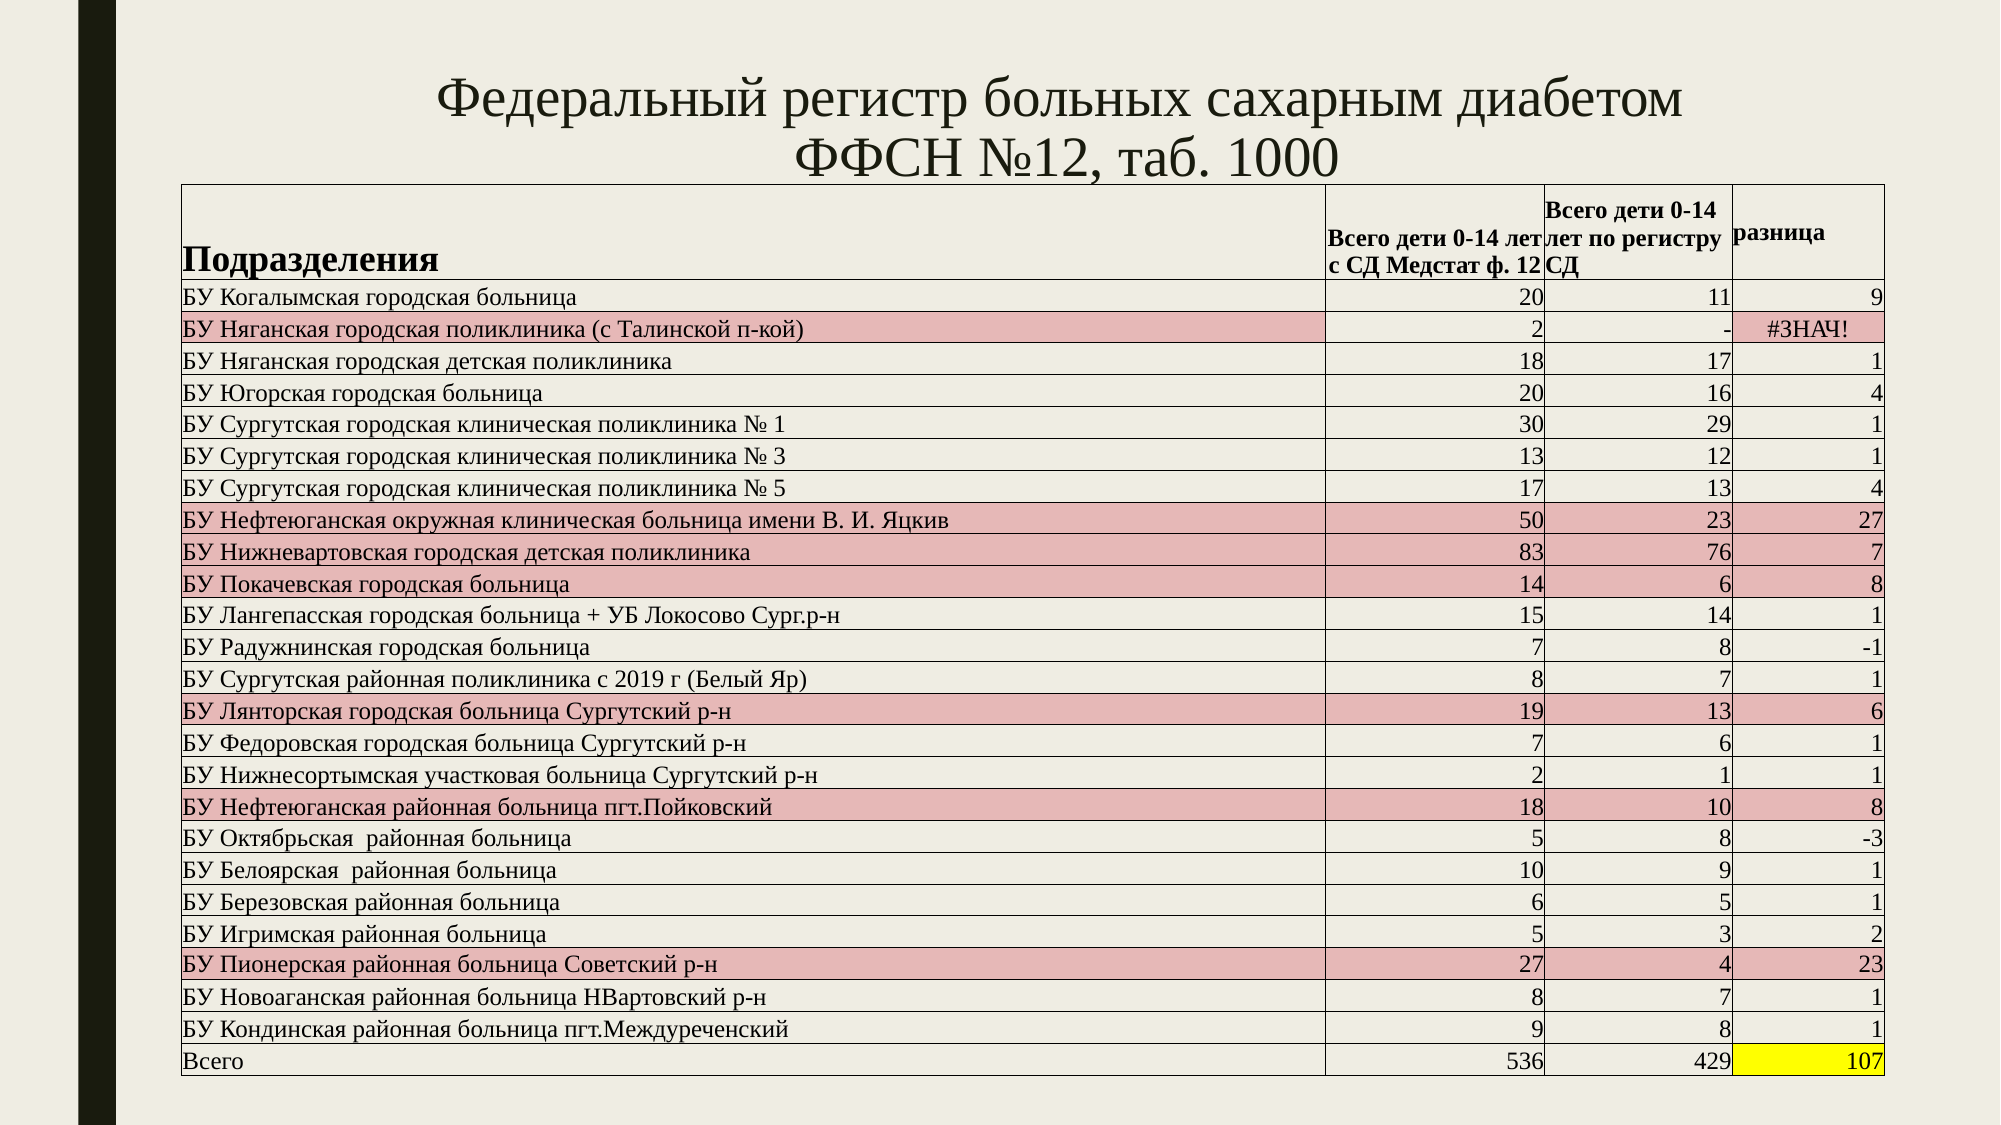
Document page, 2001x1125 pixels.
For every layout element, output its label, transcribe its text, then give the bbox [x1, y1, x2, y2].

title Федеральный регистр больных сахарным диабетом ФФСН №12, таб. 1000 [272, 59, 1863, 184]
table_cell БУ Няганская городская детская поликлиника [182, 343, 1325, 374]
table_cell 1 [1733, 980, 1884, 1011]
table_header Всего дети 0-14 лет с СД Медстат ф. 12 [1326, 185, 1544, 279]
table_cell 1 [1733, 598, 1884, 629]
table_cell 17 [1545, 343, 1732, 374]
table_cell 27 [1733, 503, 1884, 533]
table_cell 9 [1326, 1012, 1544, 1043]
table_cell 3 [1545, 916, 1732, 947]
table_cell 5 [1545, 885, 1732, 915]
table_cell 19 [1326, 694, 1544, 724]
table_cell 8 [1545, 821, 1732, 852]
table_cell 18 [1326, 343, 1544, 374]
table_cell 1 [1733, 885, 1884, 915]
table_cell 10 [1326, 853, 1544, 884]
table_cell 1 [1733, 439, 1884, 470]
table_cell БУ Сургутская городская клиническая поликлиника № 5 [182, 471, 1325, 502]
table_cell 76 [1545, 534, 1732, 565]
table_cell 50 [1326, 503, 1544, 533]
table_cell 8 [1733, 566, 1884, 597]
table_cell БУ Когалымская городская больница [182, 280, 1325, 311]
table_cell БУ Игримская районная больница [182, 916, 1325, 947]
table_cell 1 [1733, 725, 1884, 756]
table_cell 30 [1326, 407, 1544, 438]
table_cell 1 [1733, 1012, 1884, 1043]
table_cell БУ Няганская городская поликлиника (с Талинской п-кой) [182, 312, 1325, 342]
table_cell 536 [1326, 1044, 1544, 1075]
table_cell 2 [1733, 916, 1884, 947]
table_cell 83 [1326, 534, 1544, 565]
table_cell БУ Новоаганская районная больница НВартовский р-н [182, 980, 1325, 1011]
table_cell БУ Нефтеюганская окружная клиническая больница имени В. И. Яцкив [182, 503, 1325, 533]
table_cell 7 [1733, 534, 1884, 565]
table_cell 23 [1733, 948, 1884, 979]
table_cell 20 [1326, 375, 1544, 406]
table_cell БУ Сургутская районная поликлиника с 2019 г (Белый Яр) [182, 662, 1325, 693]
table_cell БУ Нижнесортымская участковая больница Сургутский р-н [182, 757, 1325, 788]
table_cell 1 [1733, 853, 1884, 884]
table_cell БУ Сургутская городская клиническая поликлиника № 1 [182, 407, 1325, 438]
table_cell 6 [1733, 694, 1884, 724]
table_cell 13 [1545, 471, 1732, 502]
table_cell 7 [1545, 980, 1732, 1011]
table_cell 17 [1326, 471, 1544, 502]
table_cell 18 [1326, 789, 1544, 820]
table_header Всего дети 0-14 лет по регистру СД [1545, 185, 1732, 279]
table_cell БУ Нефтеюганская районная больница пгт.Пойковский [182, 789, 1325, 820]
table_cell 23 [1545, 503, 1732, 533]
table_cell 7 [1545, 662, 1732, 693]
table_cell 2 [1326, 312, 1544, 342]
table_cell 429 [1545, 1044, 1732, 1075]
table_cell 6 [1545, 566, 1732, 597]
table_cell 27 [1326, 948, 1544, 979]
table_cell 1 [1545, 757, 1732, 788]
table_cell 9 [1545, 853, 1732, 884]
table_cell БУ Пионерская районная больница Советский р-н [182, 948, 1325, 979]
table_cell БУ Лангепасская городская больница + УБ Локосово Сург.р-н [182, 598, 1325, 629]
table_cell 7 [1326, 630, 1544, 661]
table_cell БУ Покачевская городская больница [182, 566, 1325, 597]
table_cell 29 [1545, 407, 1732, 438]
table_cell 5 [1326, 821, 1544, 852]
table_cell 12 [1545, 439, 1732, 470]
table_header Подразделения [182, 185, 1325, 279]
table_cell БУ Октябрьская районная больница [182, 821, 1325, 852]
table_cell БУ Белоярская районная больница [182, 853, 1325, 884]
table_cell Всего [182, 1044, 1325, 1075]
table_cell 8 [1733, 789, 1884, 820]
table_cell 8 [1545, 630, 1732, 661]
table_header разница [1733, 185, 1884, 279]
table_cell 14 [1326, 566, 1544, 597]
table_cell #ЗНАЧ! [1733, 312, 1884, 342]
table_cell БУ Лянторская городская больница Сургутский р-н [182, 694, 1325, 724]
table_cell 1 [1733, 407, 1884, 438]
table_cell 2 [1326, 757, 1544, 788]
table_cell - [1545, 312, 1732, 342]
table_cell БУ Березовская районная больница [182, 885, 1325, 915]
table_cell БУ Югорская городская больница [182, 375, 1325, 406]
table_cell 13 [1545, 694, 1732, 724]
table_cell 4 [1733, 471, 1884, 502]
table_cell 8 [1326, 662, 1544, 693]
table_cell БУ Радужнинская городская больница [182, 630, 1325, 661]
table_cell 14 [1545, 598, 1732, 629]
table_cell 8 [1326, 980, 1544, 1011]
table_cell -3 [1733, 821, 1884, 852]
table_cell БУ Кондинская районная больница пгт.Междуреченский [182, 1012, 1325, 1043]
table_cell 16 [1545, 375, 1732, 406]
table_cell БУ Нижневартовская городская детская поликлиника [182, 534, 1325, 565]
table_cell -1 [1733, 630, 1884, 661]
table_cell 107 [1733, 1044, 1884, 1075]
table_cell 4 [1545, 948, 1732, 979]
table_cell 11 [1545, 280, 1732, 311]
table_cell 4 [1733, 375, 1884, 406]
table_cell 6 [1326, 885, 1544, 915]
table_cell 6 [1545, 725, 1732, 756]
table_cell 20 [1326, 280, 1544, 311]
table_cell 1 [1733, 343, 1884, 374]
table_cell 7 [1326, 725, 1544, 756]
table_cell 1 [1733, 757, 1884, 788]
table_cell 5 [1326, 916, 1544, 947]
table_cell 1 [1733, 662, 1884, 693]
table_cell 13 [1326, 439, 1544, 470]
table_cell 8 [1545, 1012, 1732, 1043]
table_cell БУ Федоровская городская больница Сургутский р-н [182, 725, 1325, 756]
table_cell 10 [1545, 789, 1732, 820]
table_cell 9 [1733, 280, 1884, 311]
table_cell 15 [1326, 598, 1544, 629]
table_cell БУ Сургутская городская клиническая поликлиника № 3 [182, 439, 1325, 470]
